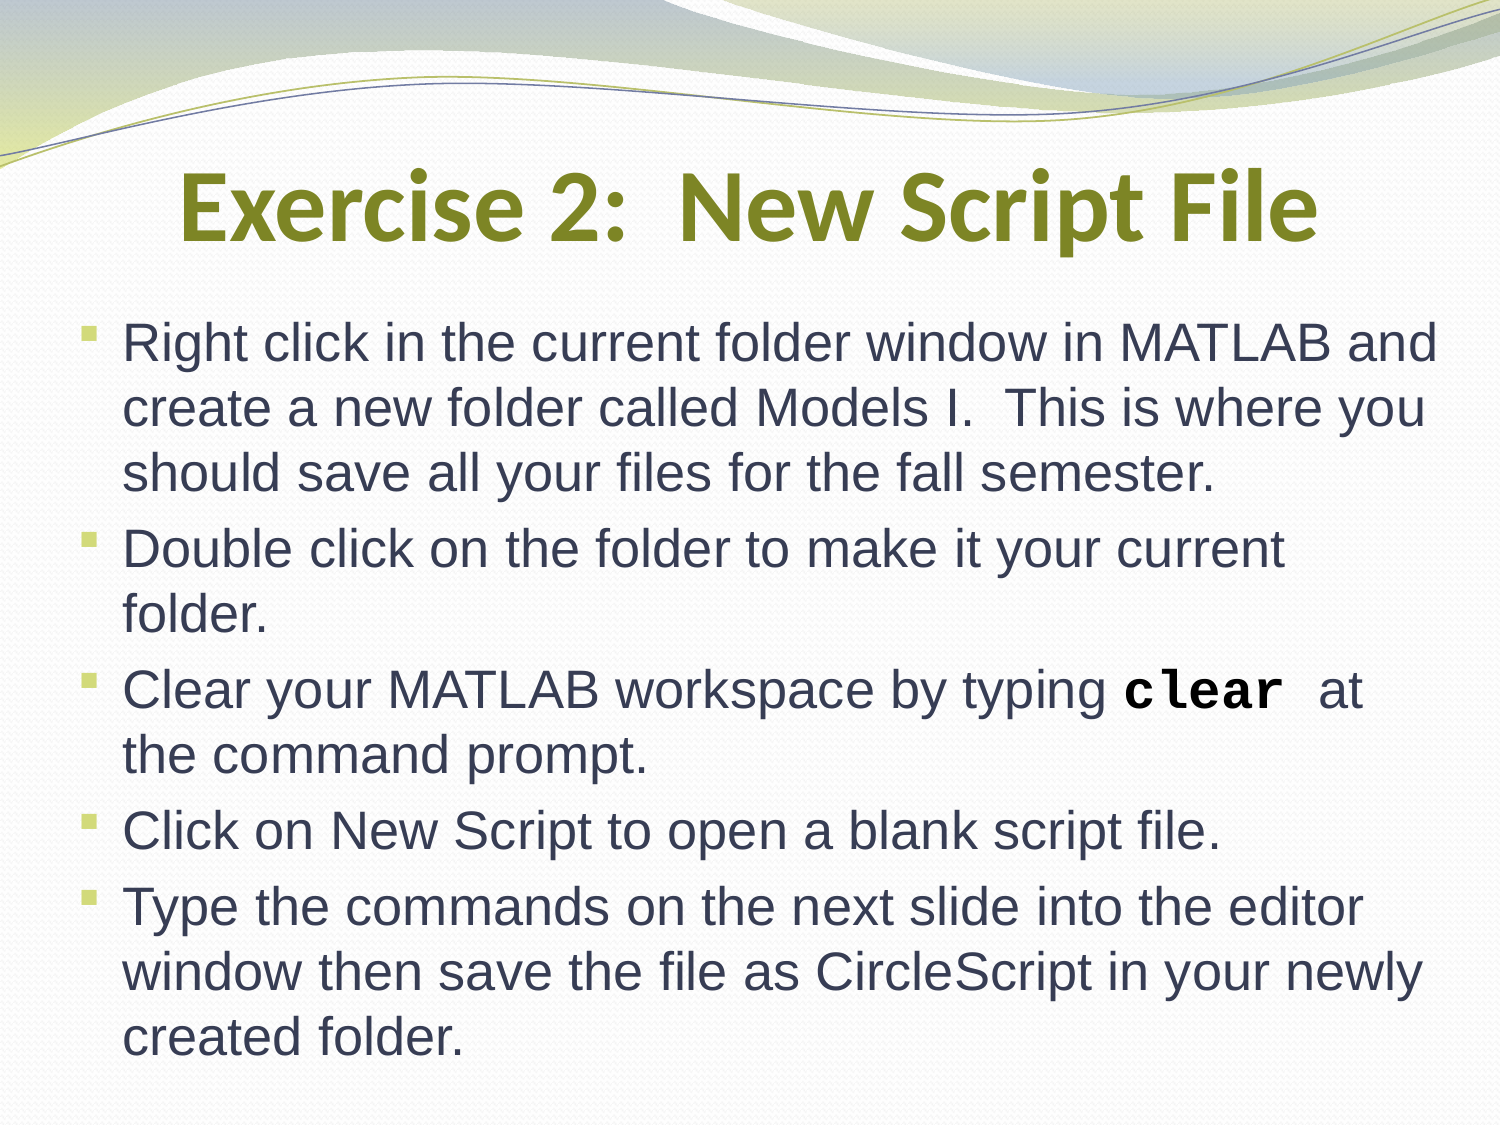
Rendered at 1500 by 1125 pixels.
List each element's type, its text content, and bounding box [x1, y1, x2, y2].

title Exercise 2: New Script File [75, 75, 1425, 263]
list Right click in the current folder window in MATLAB and create a new folder called Models I. This is where you should save all your files for the fall semester. Double click on the folder to make it your current folder. Clear your MATLAB workspace by typing clear at the command prompt. Click on New Script to open a blank script file. Type the commands on the next slide into the editor window then save the file as CircleScript in your newly created folder. [62, 299, 1463, 1088]
